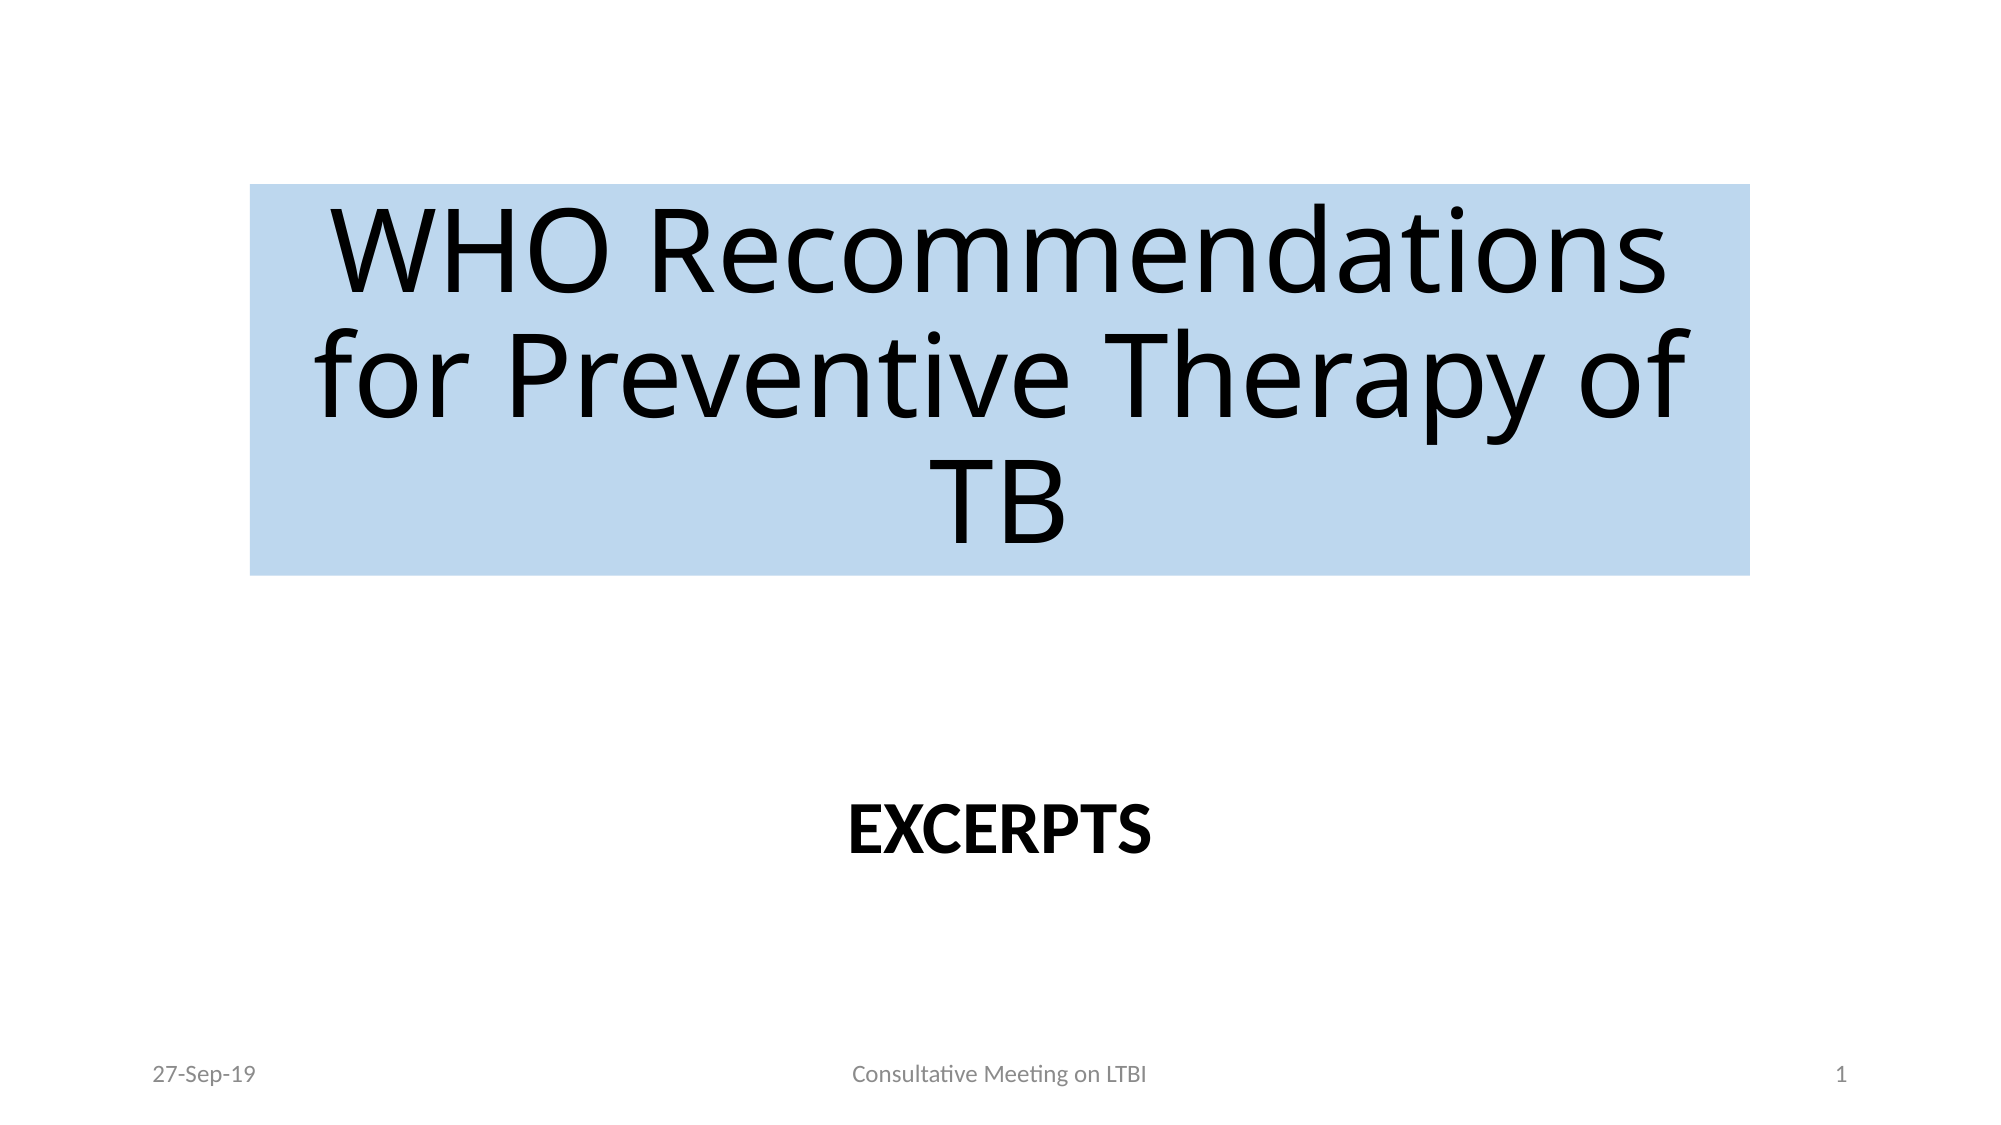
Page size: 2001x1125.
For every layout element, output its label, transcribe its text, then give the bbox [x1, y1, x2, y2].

slide_number 1 [1412, 1042, 1863, 1103]
footer Consultative Meeting on LTBI [662, 1042, 1338, 1103]
title WHO Recommendations for Preventive Therapy of TB [249, 184, 1750, 576]
subtitle EXCERPTS [249, 781, 1750, 941]
slide_number 27-Sep-19 [137, 1042, 588, 1103]
